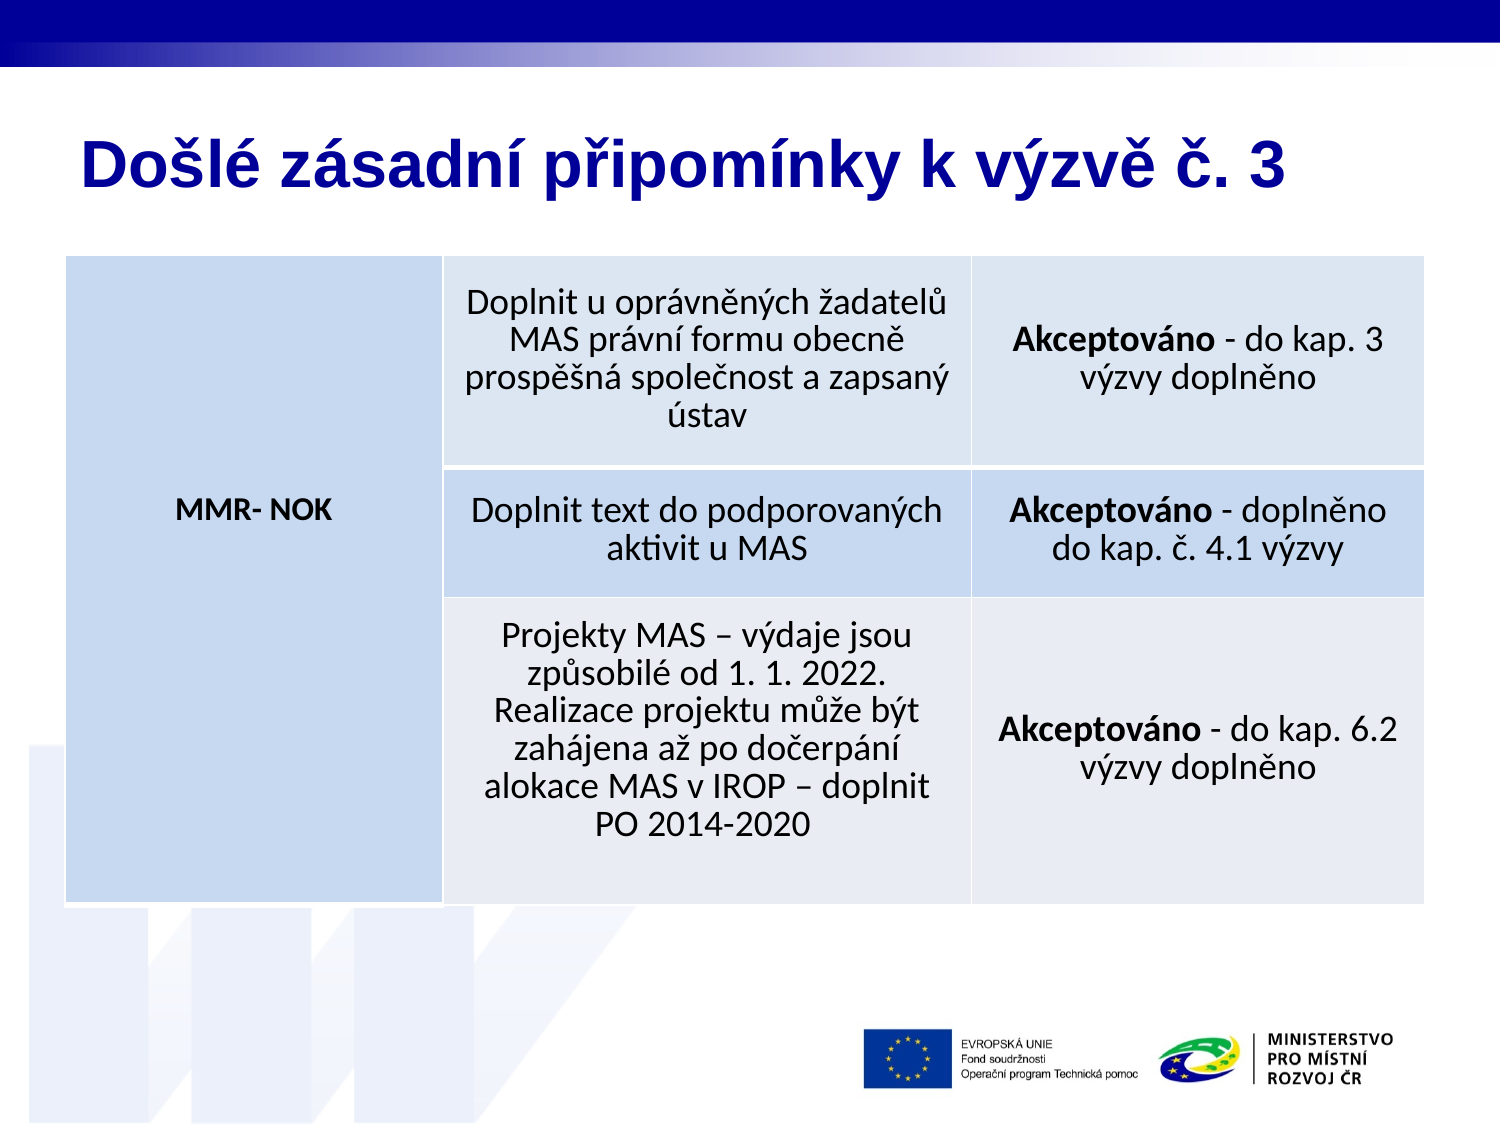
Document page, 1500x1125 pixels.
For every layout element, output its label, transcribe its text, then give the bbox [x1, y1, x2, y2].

table_header MMR- NOK​ [66, 256, 442, 902]
table_cell Akceptováno - do kap. 6.2 výzvy doplněno​ [972, 598, 1424, 904]
table_header Akceptováno - do kap. 3 výzvy doplněno [972, 256, 1424, 465]
picture [29, 302, 1412, 1125]
table_cell Doplnit text do podporovaných aktivit u MAS [444, 470, 971, 597]
table_cell Akceptováno - doplněno do kap. č. 4.1 výzvy [972, 470, 1424, 597]
title Došlé zásadní připomínky k výzvě č. 3 [64, 113, 1425, 197]
table_cell Projekty MAS – výdaje jsou způsobilé od 1. 1. 2022. Realizace projektu může být zahájena až po dočerpání alokace MAS v IROP – doplnit PO 2014-2020 [444, 598, 971, 904]
table_header Doplnit u oprávněných žadatelů MAS právní formu obecně prospěšná společnost a zapsaný ústav [444, 256, 971, 465]
